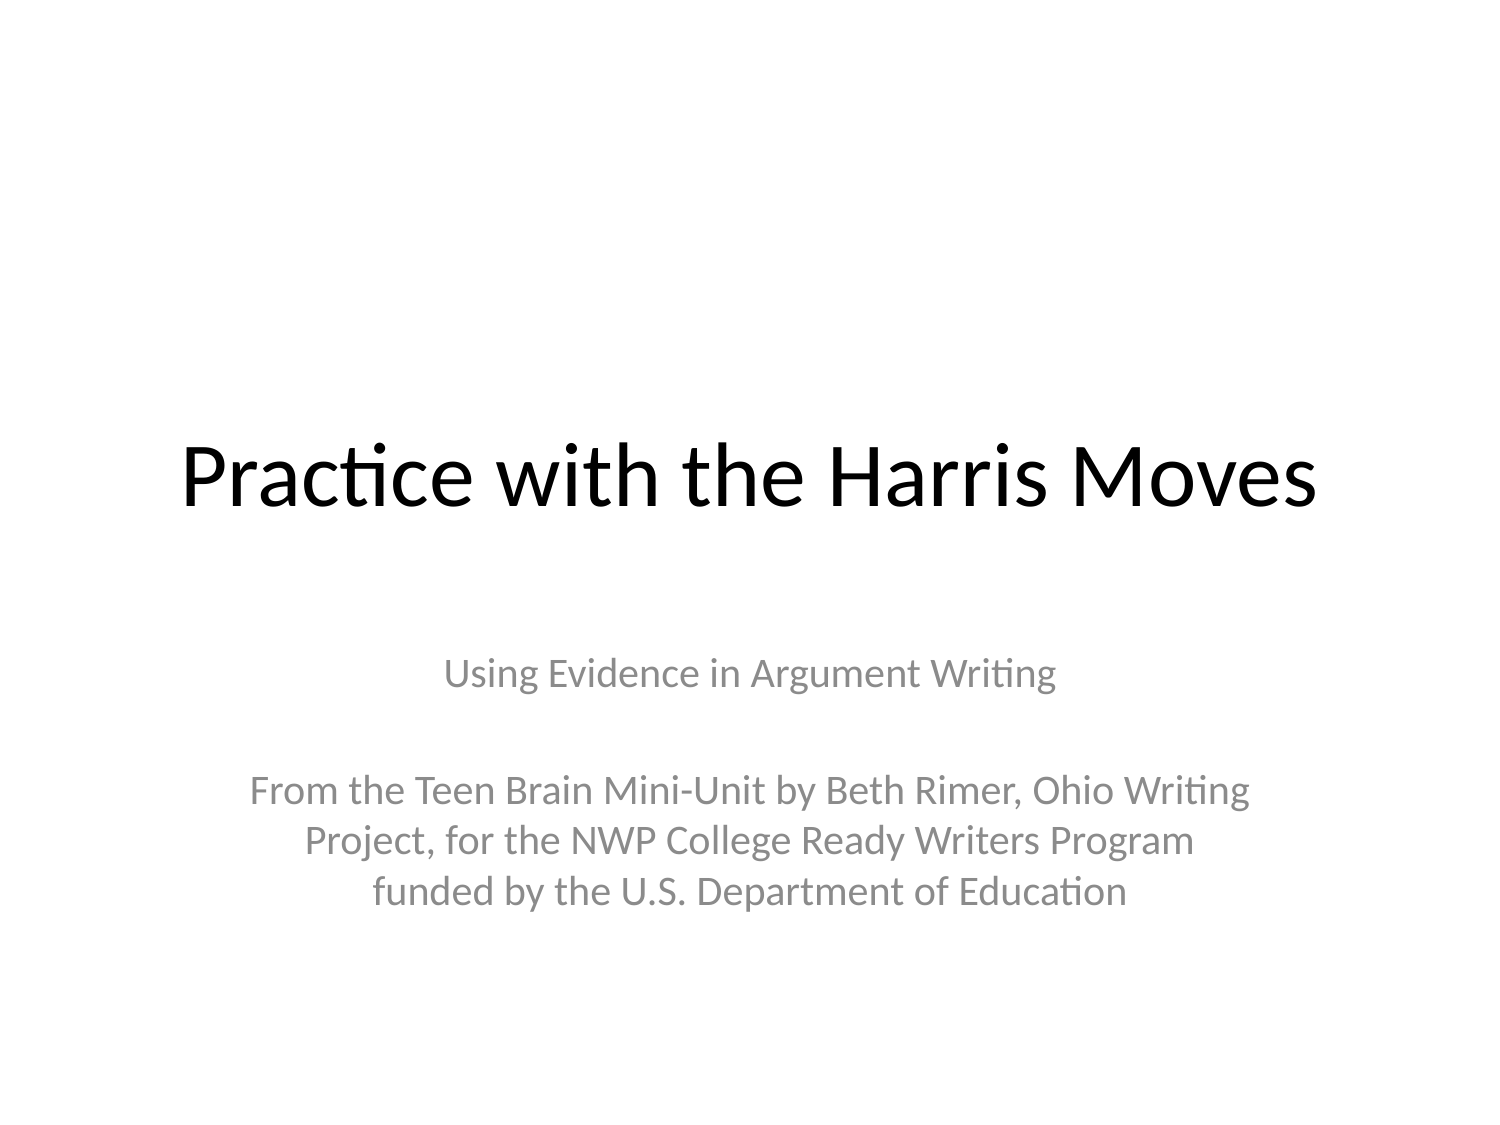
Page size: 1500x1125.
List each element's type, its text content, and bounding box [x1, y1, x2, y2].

title Practice with the Harris Moves [112, 349, 1388, 591]
subtitle Using Evidence in Argument Writing From the Teen Brain Mini-Unit by Beth Rimer, Ohio Writing Project, for the NWP College Ready Writers Program funded by the U.S. Department of Education [225, 637, 1275, 925]
